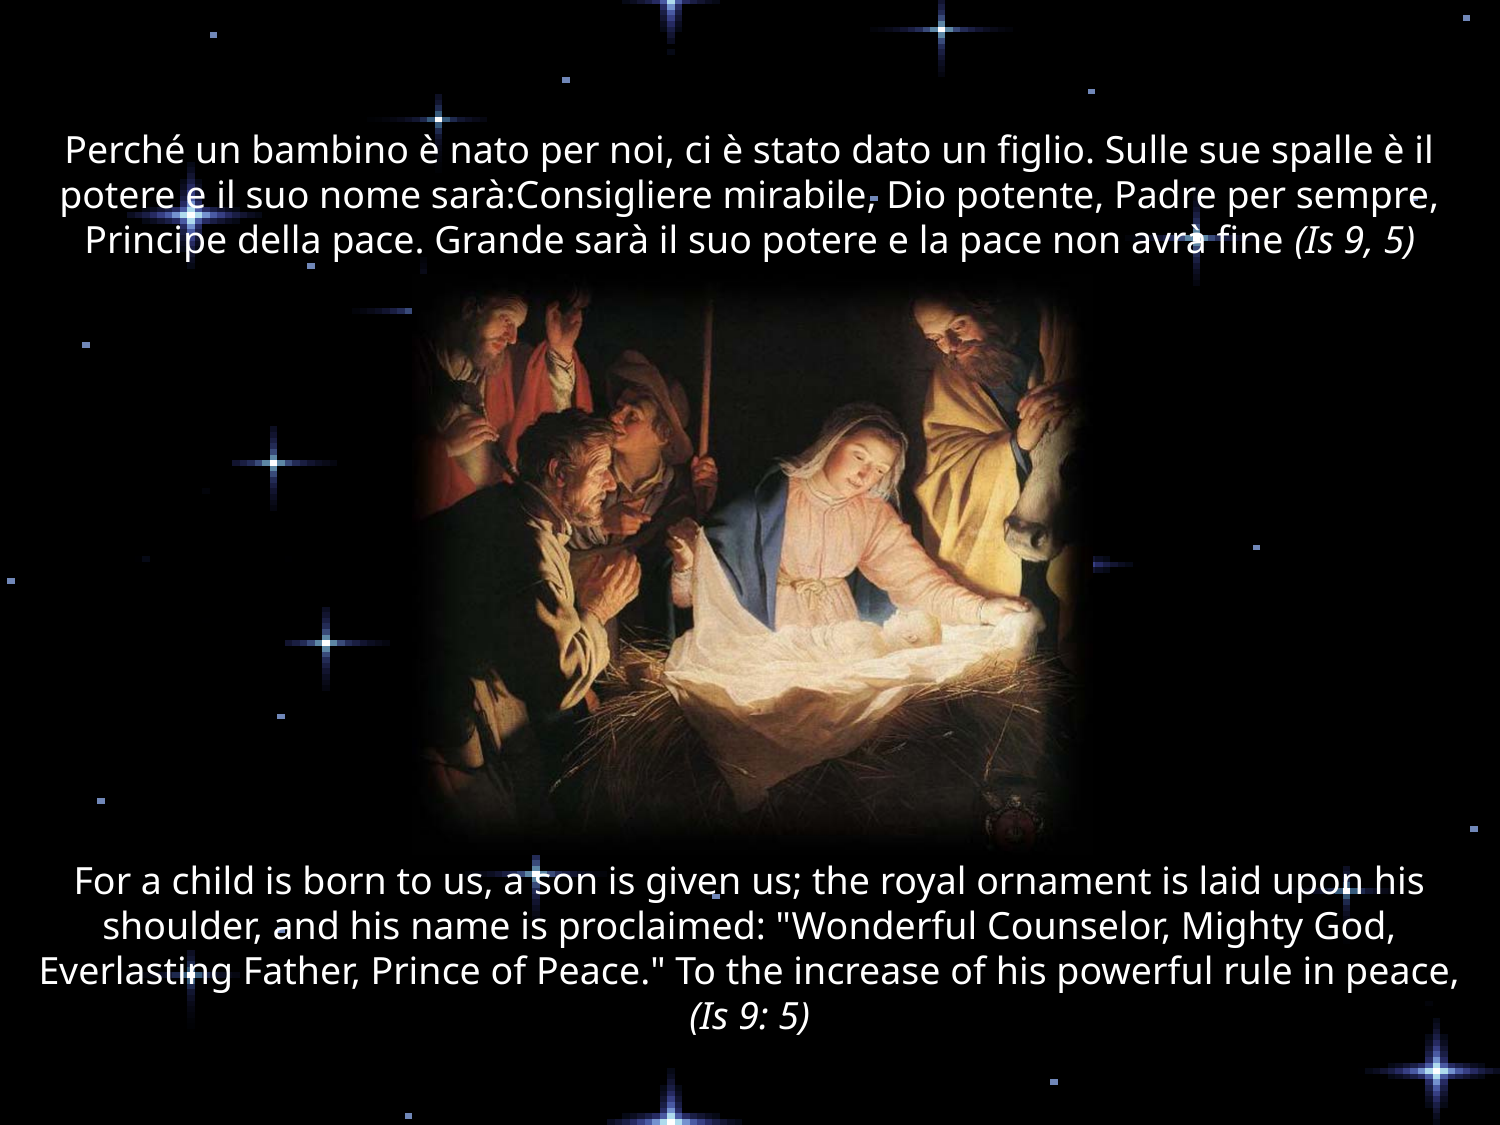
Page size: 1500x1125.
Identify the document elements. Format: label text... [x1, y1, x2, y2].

picture [0, 1045, 1500, 1125]
picture [0, 274, 1500, 855]
title Perché un bambino è nato per noi, ci è stato dato un figlio. Sulle sue spalle è il potere e il suo nome sarà:Consigliere mirabile, Dio potente, Padre per sempre, Principe della pace. Grande sarà il suo potere e la pace non avrà fine (Is 9, 5) [0, 99, 1500, 288]
text_box For a child is born to us, a son is given us; the royal ornament is laid upon his shoulder, and his name is proclaimed: "Wonderful Counselor, Mighty God, Everlasting Father, Prince of Peace." To the increase of his powerful rule in peace, (Is 9: 5) [0, 849, 1500, 1045]
picture [0, 0, 1500, 99]
